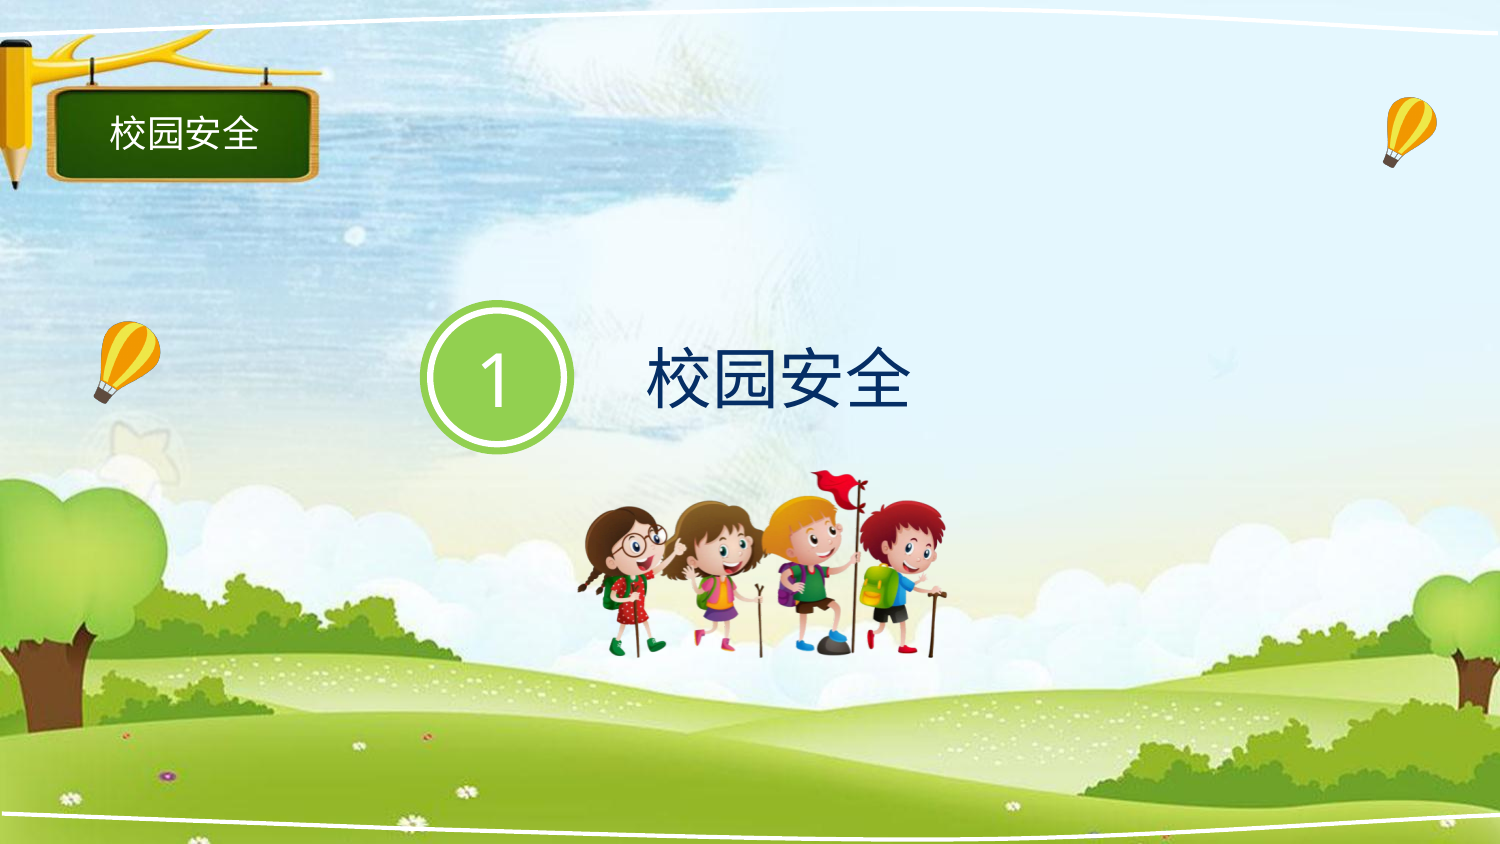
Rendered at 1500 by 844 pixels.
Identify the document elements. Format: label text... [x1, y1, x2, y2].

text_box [419, 300, 575, 455]
picture [0, 0, 1500, 844]
text_box 校园安全 [630, 329, 1032, 425]
text_box 校园安全 [94, 103, 275, 163]
